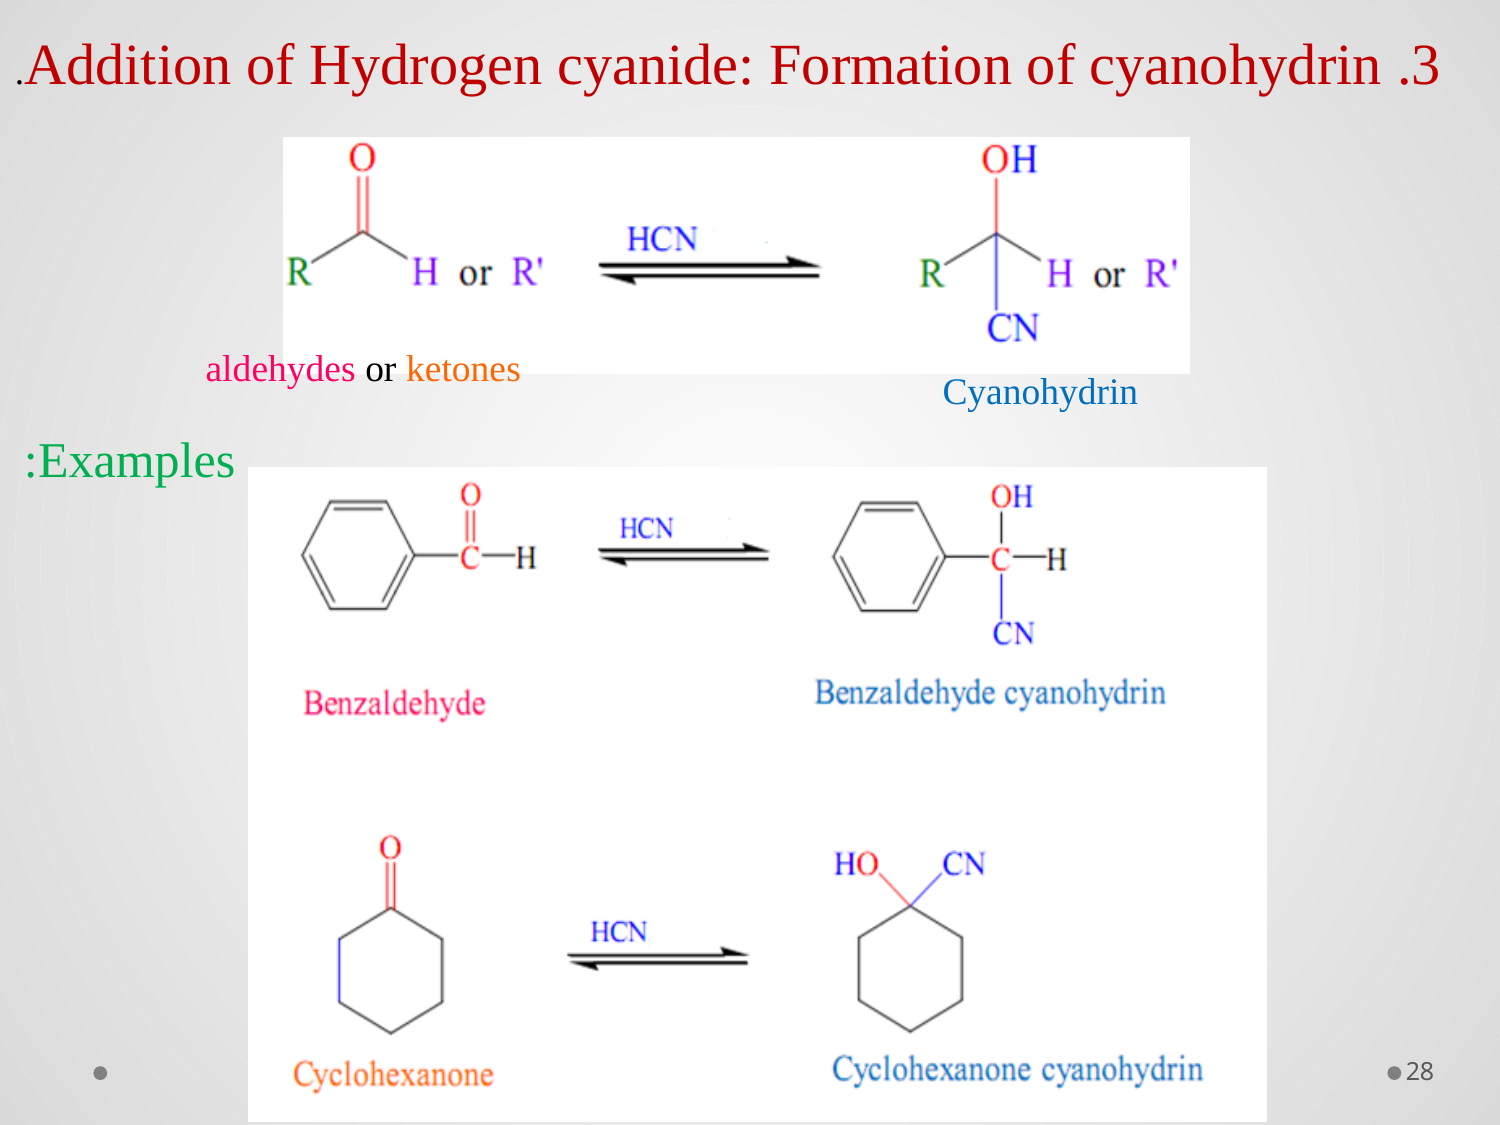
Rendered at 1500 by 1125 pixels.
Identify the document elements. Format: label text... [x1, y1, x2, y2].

text_box aldehydes or ketones [171, 336, 536, 397]
slide_number 28 [1401, 1042, 1494, 1103]
text_box 3. Addition of Hydrogen cyanide: Formation of cyanohydrin. [0, 19, 1474, 104]
text_box Examples: [8, 420, 251, 496]
picture [247, 467, 1267, 1122]
text_box Cyanohydrin [918, 360, 1199, 420]
picture [283, 136, 1191, 374]
